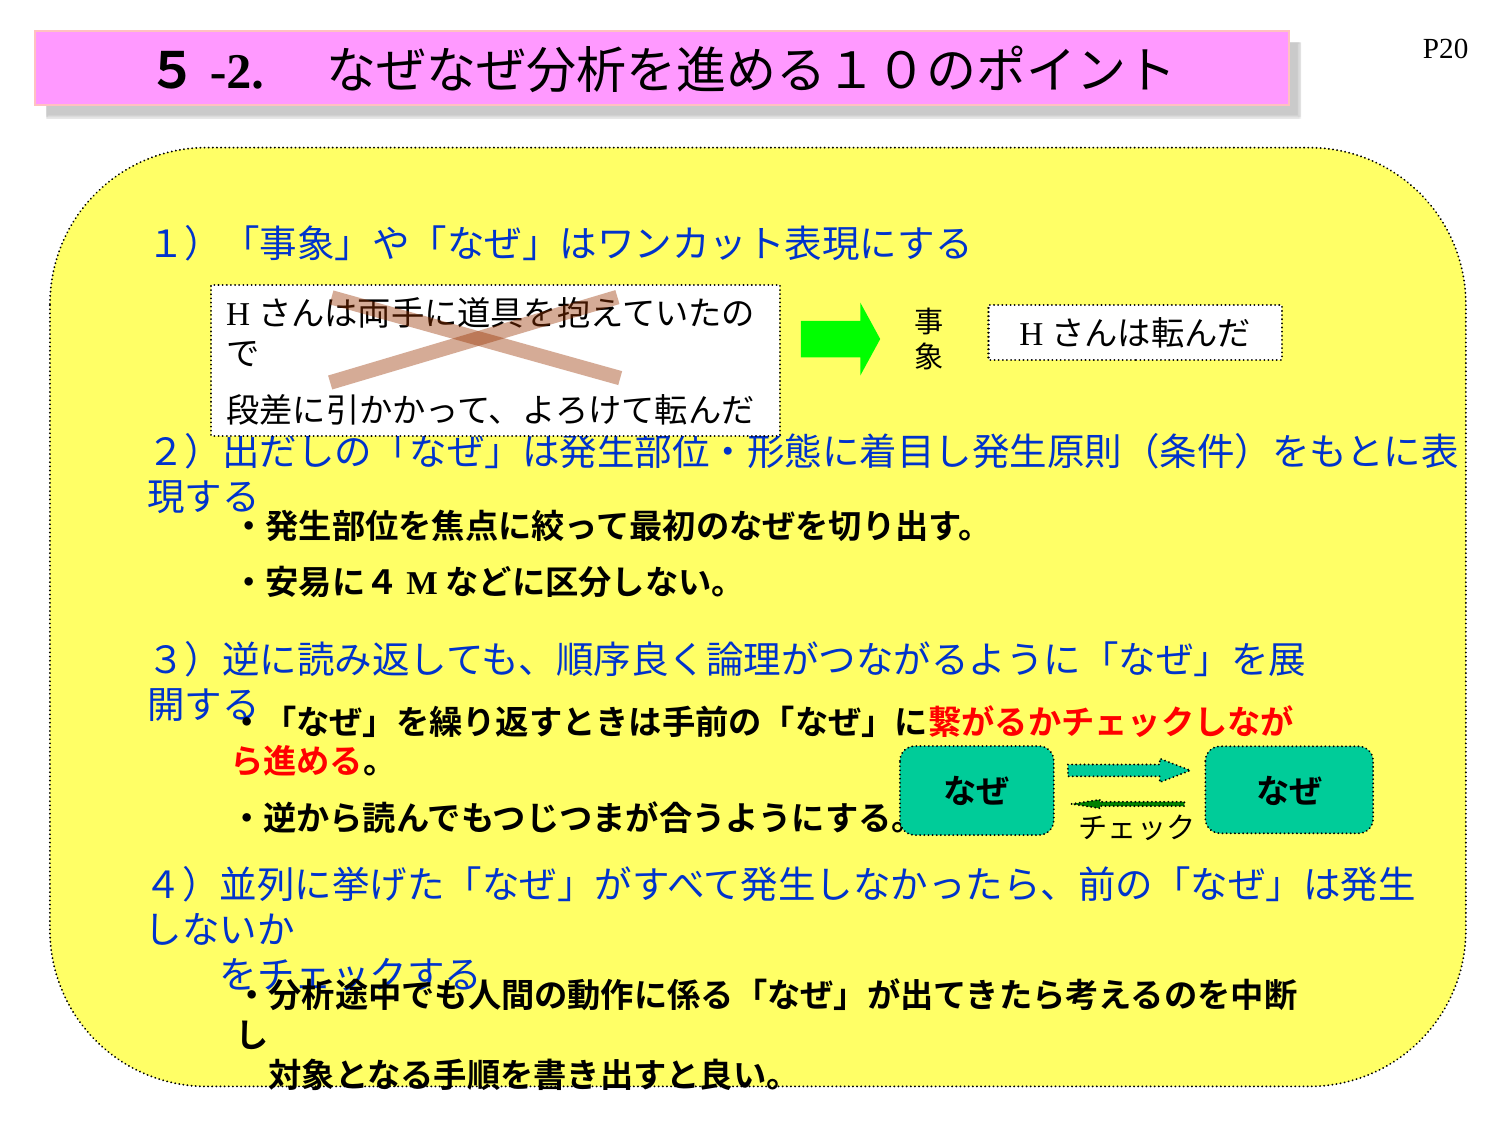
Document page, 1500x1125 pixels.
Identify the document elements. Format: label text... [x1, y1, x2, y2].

text_box [479, 290, 620, 338]
text_box なぜ [899, 746, 1054, 836]
text_box P20 [1408, 22, 1489, 72]
text_box Hさんは転んだ [988, 305, 1282, 360]
text_box ４）並列に挙げた「なぜ」がすべて発生しなかったら、前の「なぜ」は発生しないか をチェックする [130, 853, 1437, 1004]
text_box Hさんは両手に道具を抱えていたので 段差に引かかって、よろけて転んだ [211, 284, 780, 436]
text_box [49, 147, 1466, 1087]
text_box ・発生部位を焦点に絞って最初のなぜを切り出す。 ・安易に４Mなどに区分しない。 [217, 497, 1102, 609]
text_box ５-2. なぜなぜ分析を進める１０のポイント [34, 30, 1290, 106]
text_box [329, 290, 623, 386]
text_box [800, 302, 881, 376]
text_box なぜ [1205, 746, 1374, 834]
text_box ３）逆に読み返しても、順序良く論理がつながるように「なぜ」を展開する [132, 628, 1324, 734]
text_box ・分析途中でも人間の動作に係る「なぜ」が出てきたら考えるのを中断し 対象となる手順を書き出すと良い。 [220, 966, 1330, 1102]
text_box [1067, 758, 1191, 783]
text_box ２）出だしの「なぜ」は発生部位・形態に着目し発生原則（条件）をもとに表現する [132, 420, 1500, 526]
text_box １）「事象」や「なぜ」はワンカット表現にする [132, 212, 1136, 272]
text_box ・「なぜ」を繰り返すときは手前の「なぜ」に繋がるかチェックしながら進める。 ・逆から読んでもつじつまが合うようにする。 [215, 693, 1318, 845]
text_box チェック [1064, 801, 1212, 852]
text_box [328, 339, 478, 390]
text_box 事象 [900, 296, 962, 381]
